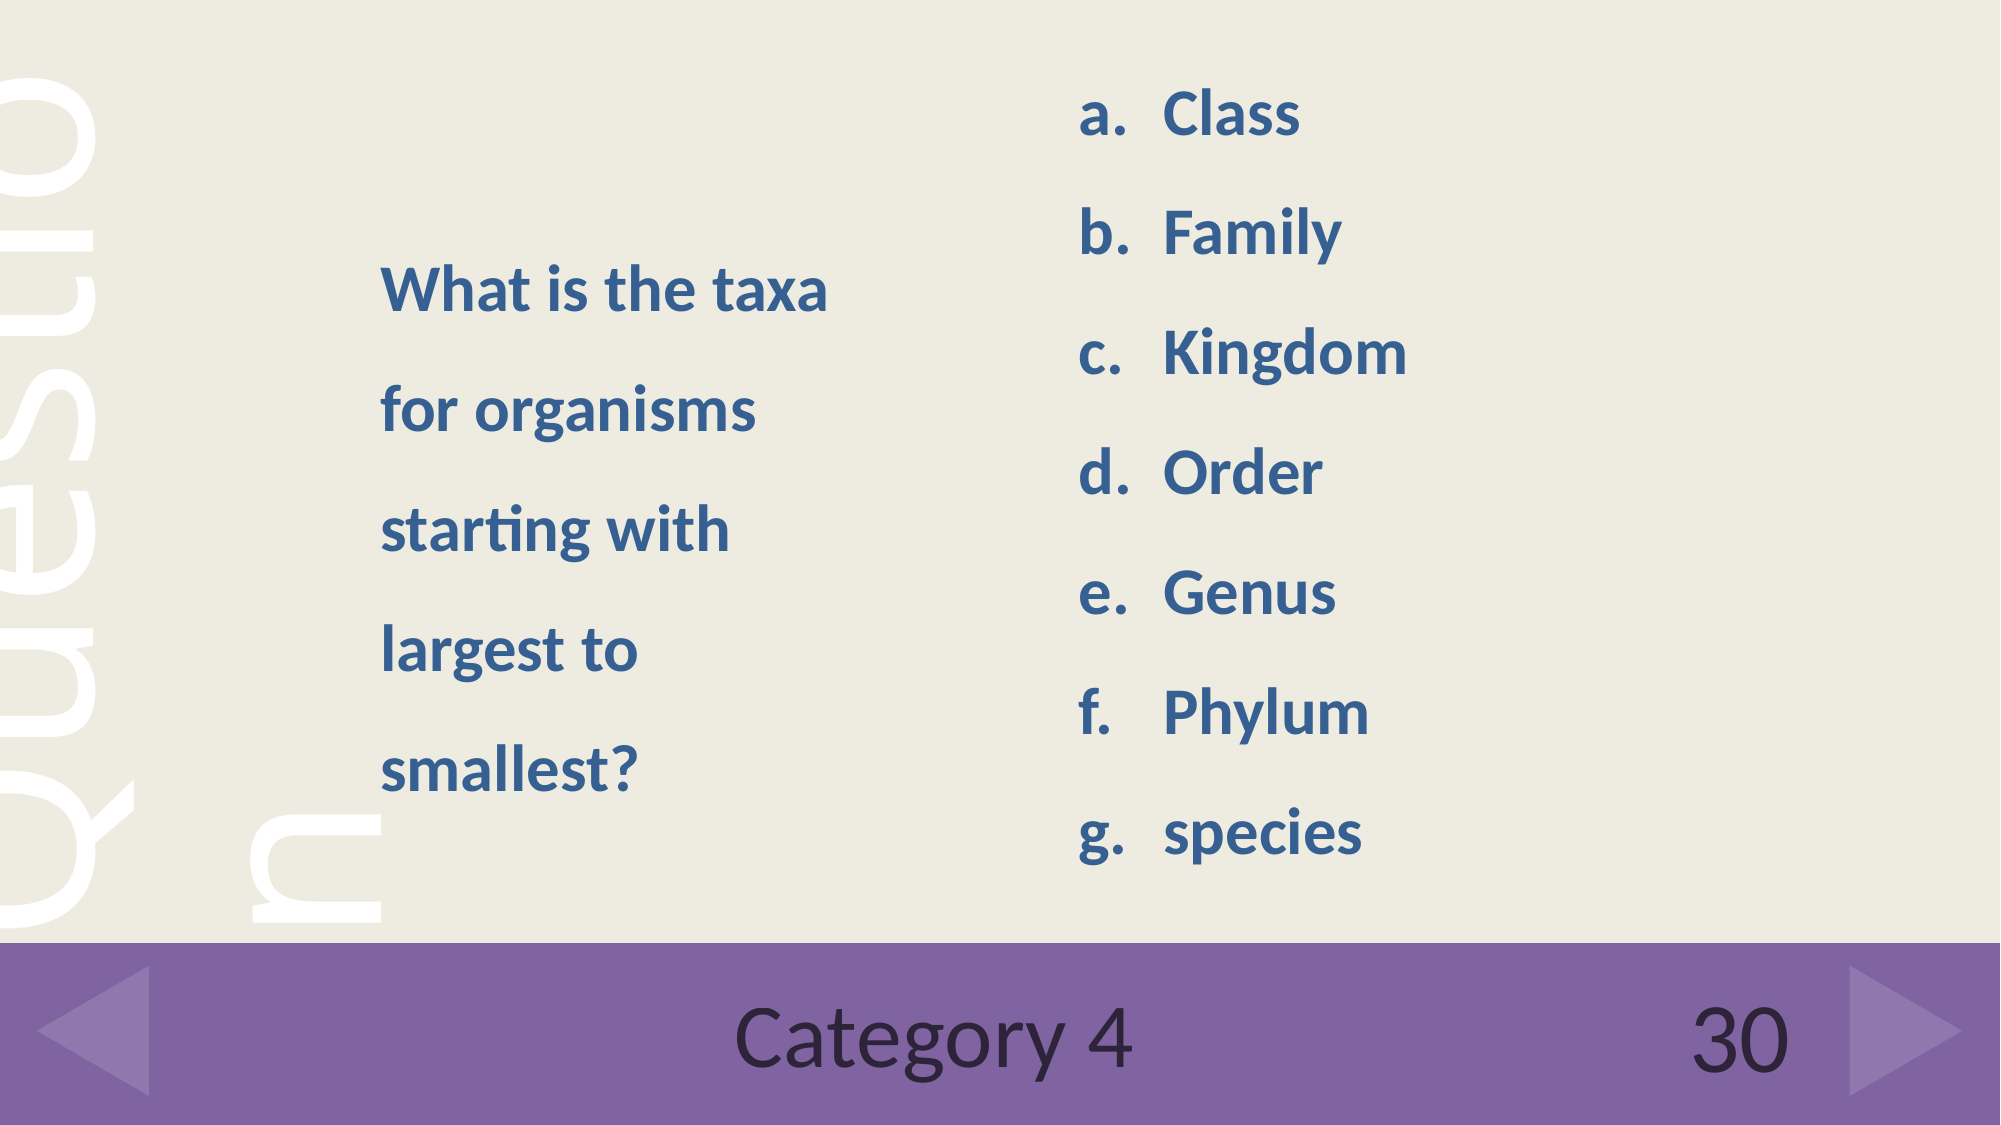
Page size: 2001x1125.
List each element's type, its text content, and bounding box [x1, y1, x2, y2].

title Category 4 [34, 937, 1835, 1125]
list Class Family Kingdom Order Genus Phylum species [1063, 38, 1620, 858]
text_box What is the taxa for organisms starting with largest to smallest? [365, 197, 866, 812]
